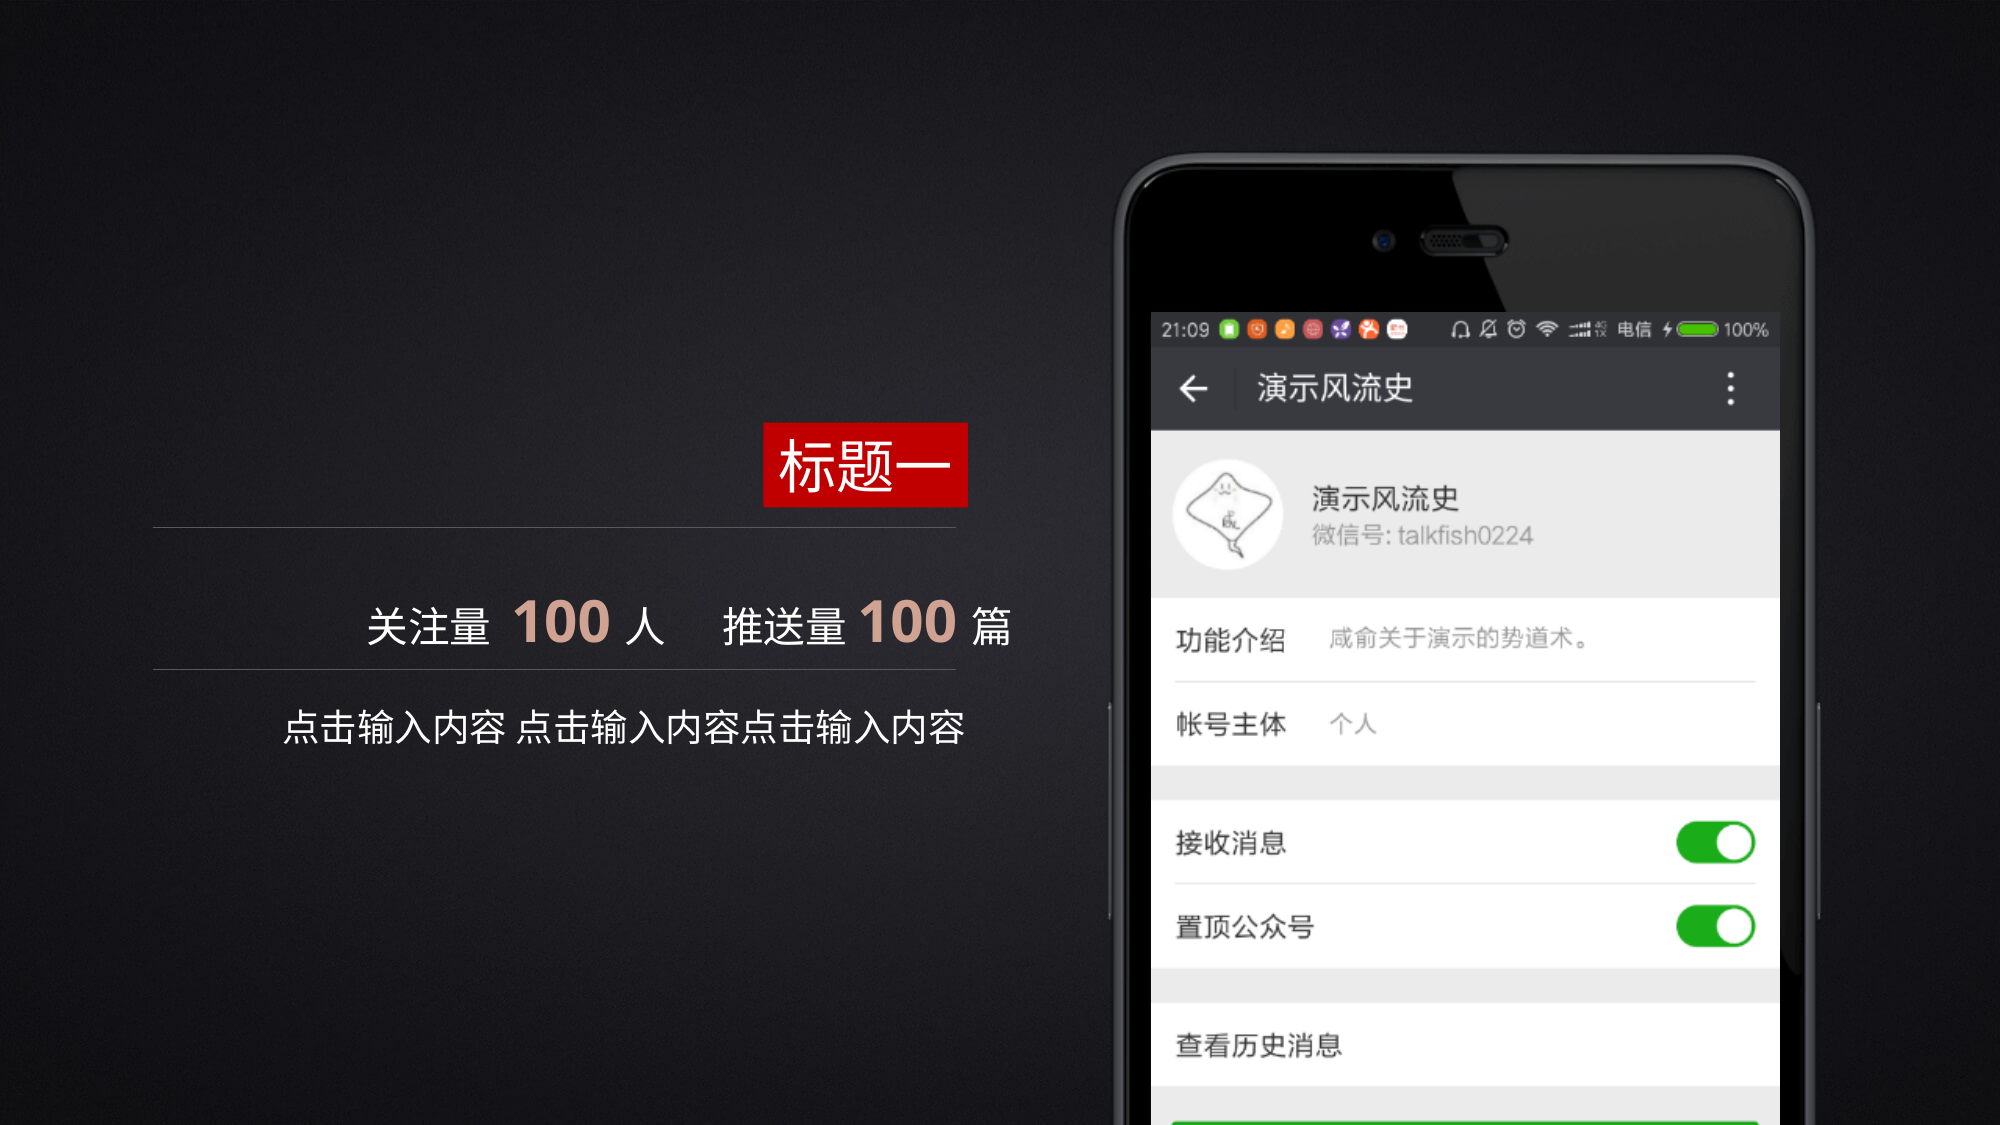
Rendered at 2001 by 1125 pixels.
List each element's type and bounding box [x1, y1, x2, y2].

text_box [995, 39, 1936, 1125]
text_box [152, 422, 986, 757]
picture [0, 0, 2000, 1125]
